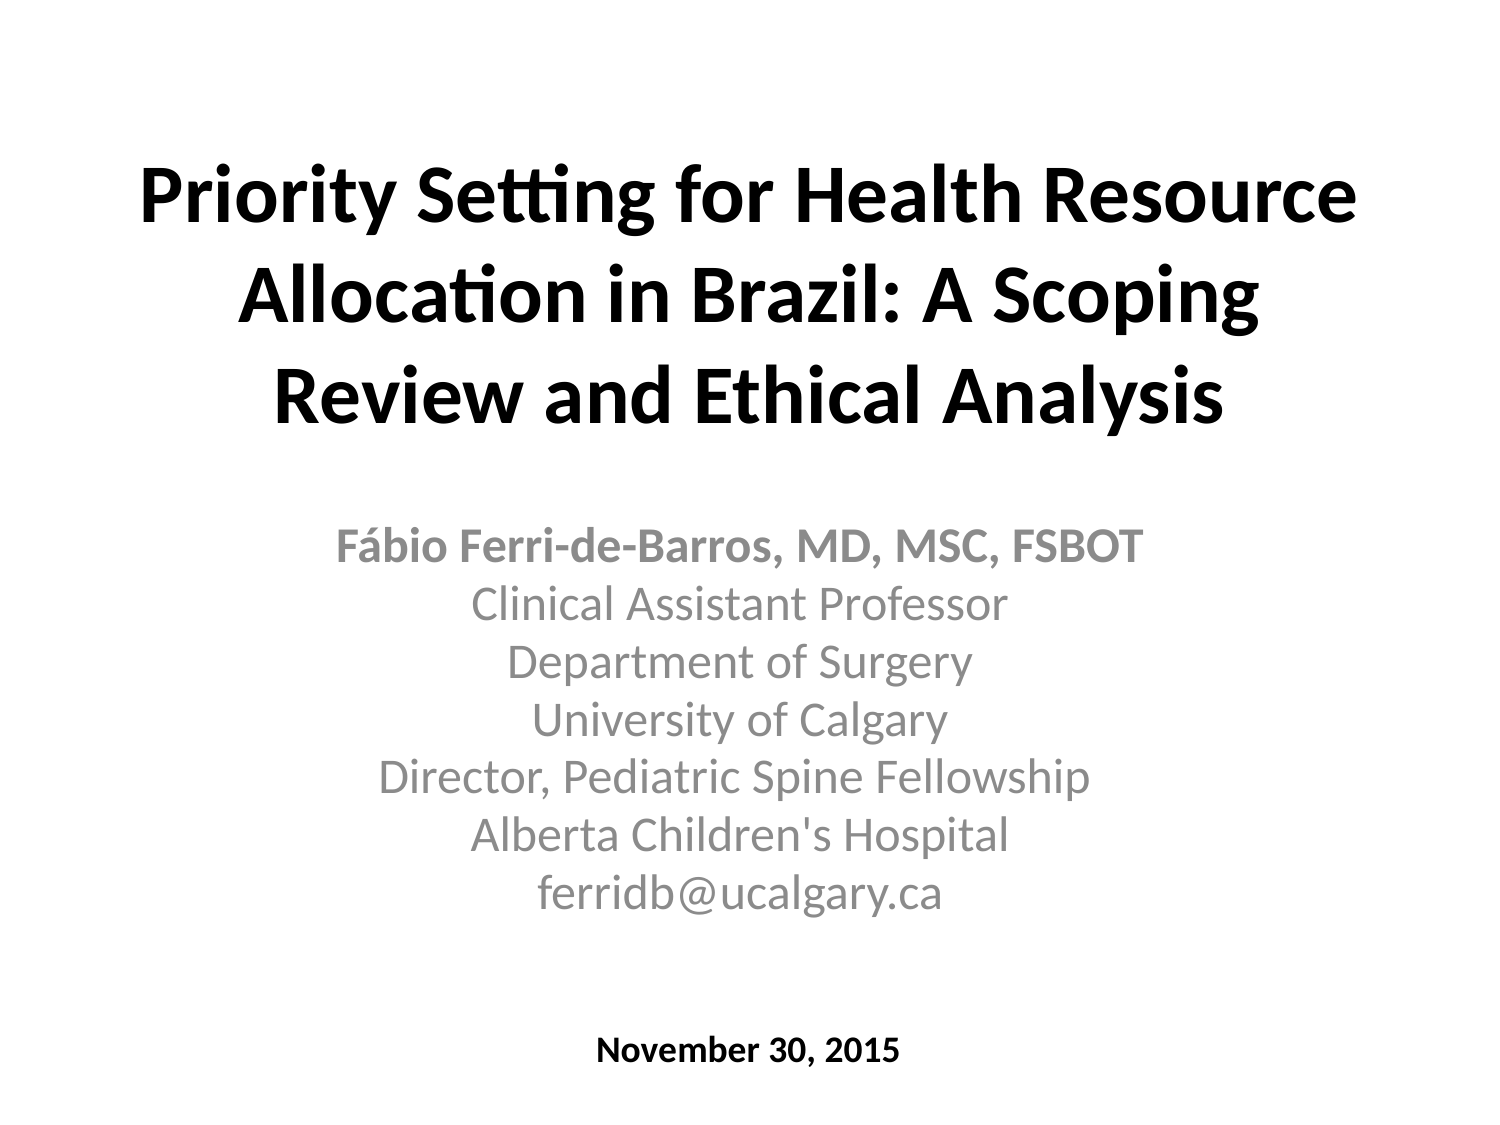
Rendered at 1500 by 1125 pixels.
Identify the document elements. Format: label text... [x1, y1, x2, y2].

text_box November 30, 2015 [581, 1017, 1011, 1077]
subtitle Fábio Ferri-de-Barros, MD, MSC, FSBOT Clinical Assistant Professor Department of Surgery University of Calgary Director, Pediatric Spine Fellowship Alberta Children's Hospital ferridb@ucalgary.ca [183, 516, 1297, 975]
title Priority Setting for Health Resource Allocation in Brazil: A Scoping Review and Ethical Analysis [112, 88, 1388, 591]
